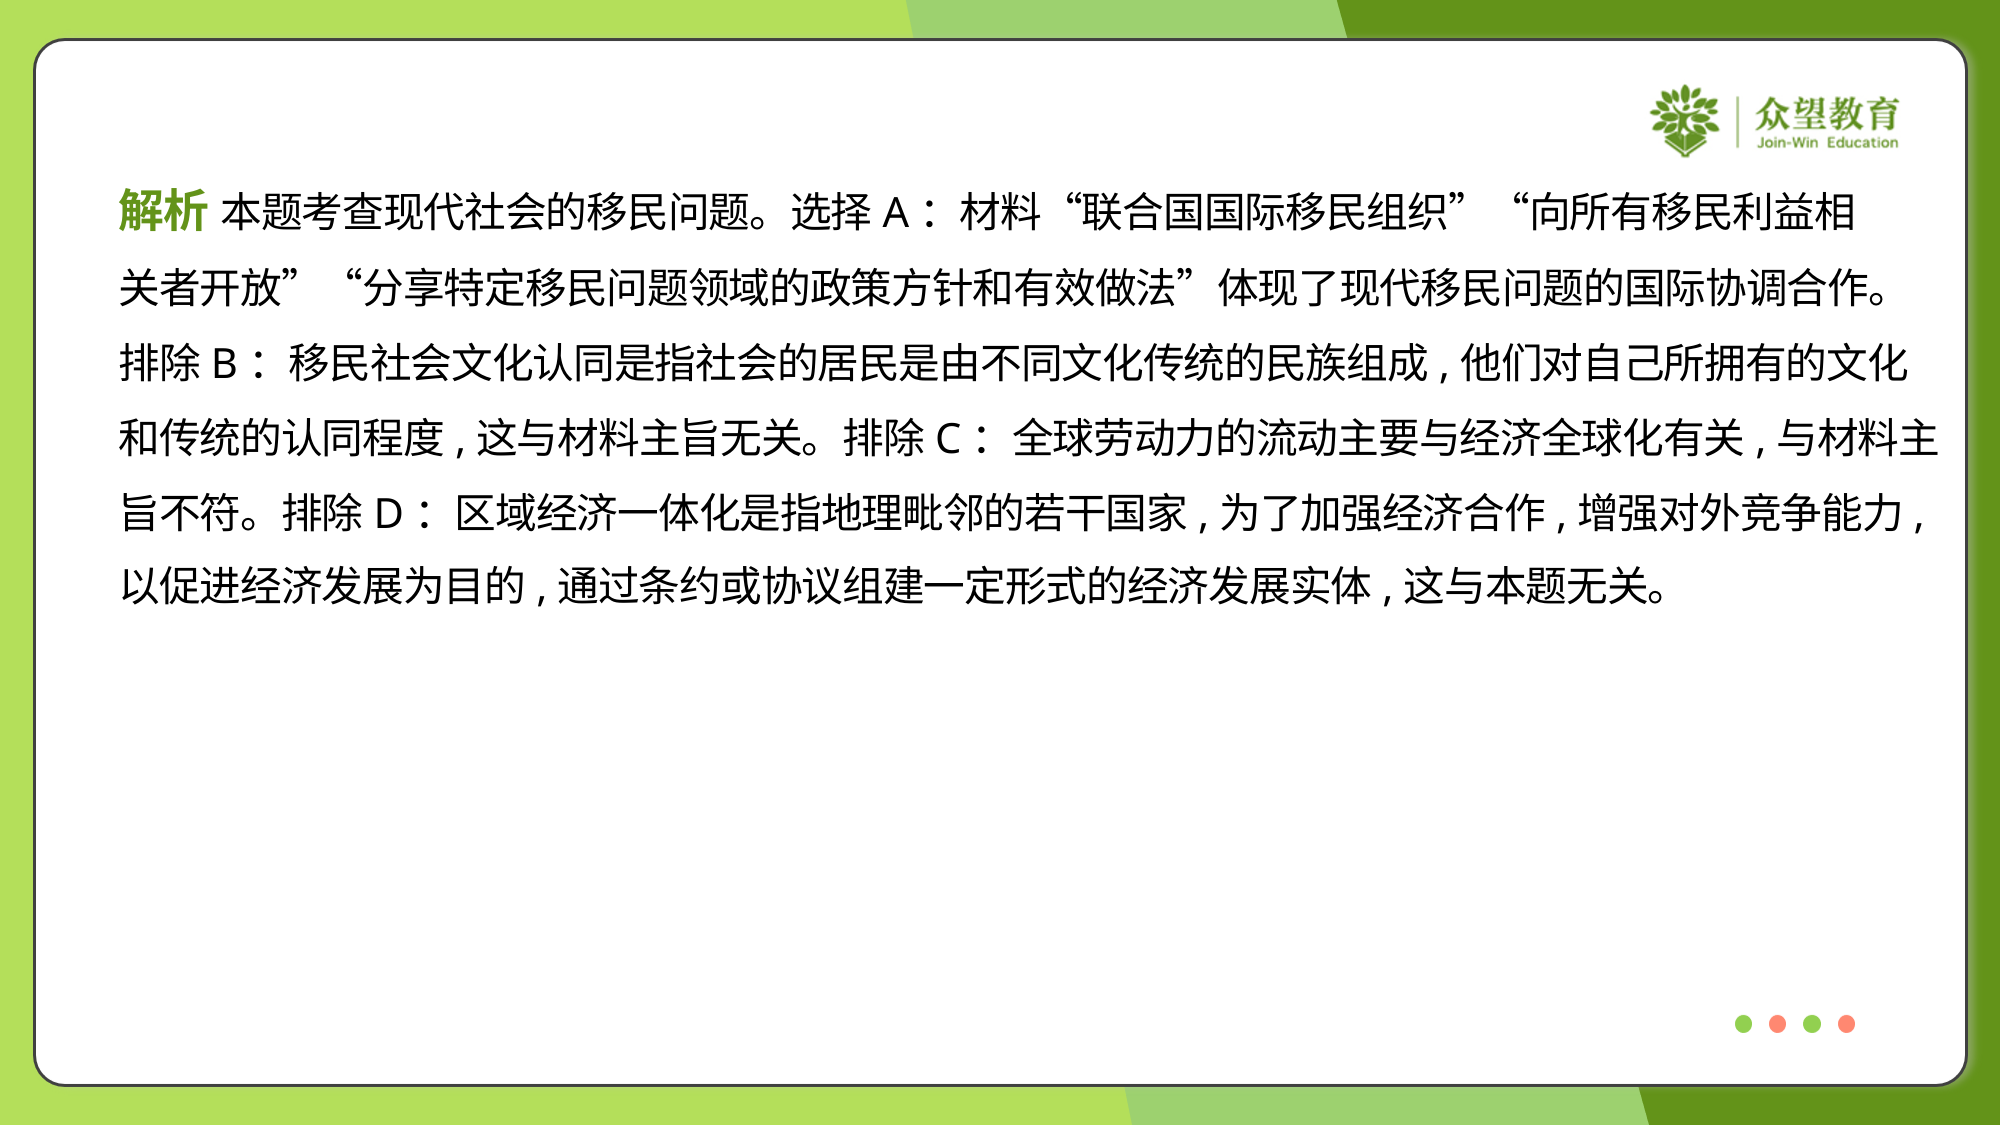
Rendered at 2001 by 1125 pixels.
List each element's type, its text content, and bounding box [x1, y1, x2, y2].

picture [0, 0, 2000, 1125]
text_box 解析 本题考查现代社会的移民问题。选择A：材料“联合国国际移民组织”“向所有移民利益相 关者开放”“分享特定移民问题领域的政策方针和有效做法”体现了现代移民问题的国际协调合作。 排除B：移民社会文化认同是指社会的居民是由不同文化传统的民族组成,他们对自己所拥有的文化 和传统的认同程度,这与材料主旨无关。排除C：全球劳动力的流动主要与经济全球化有关,与材料主 旨不符。排除D：区域经济一体化是指地理毗邻的若干国家,为了加强经济合作,增强对外竞争能力, 以促进经济发展为目的,通过条约或协议组建一定形式的经济发展实体,这与本题无关。 [118, 159, 1883, 602]
